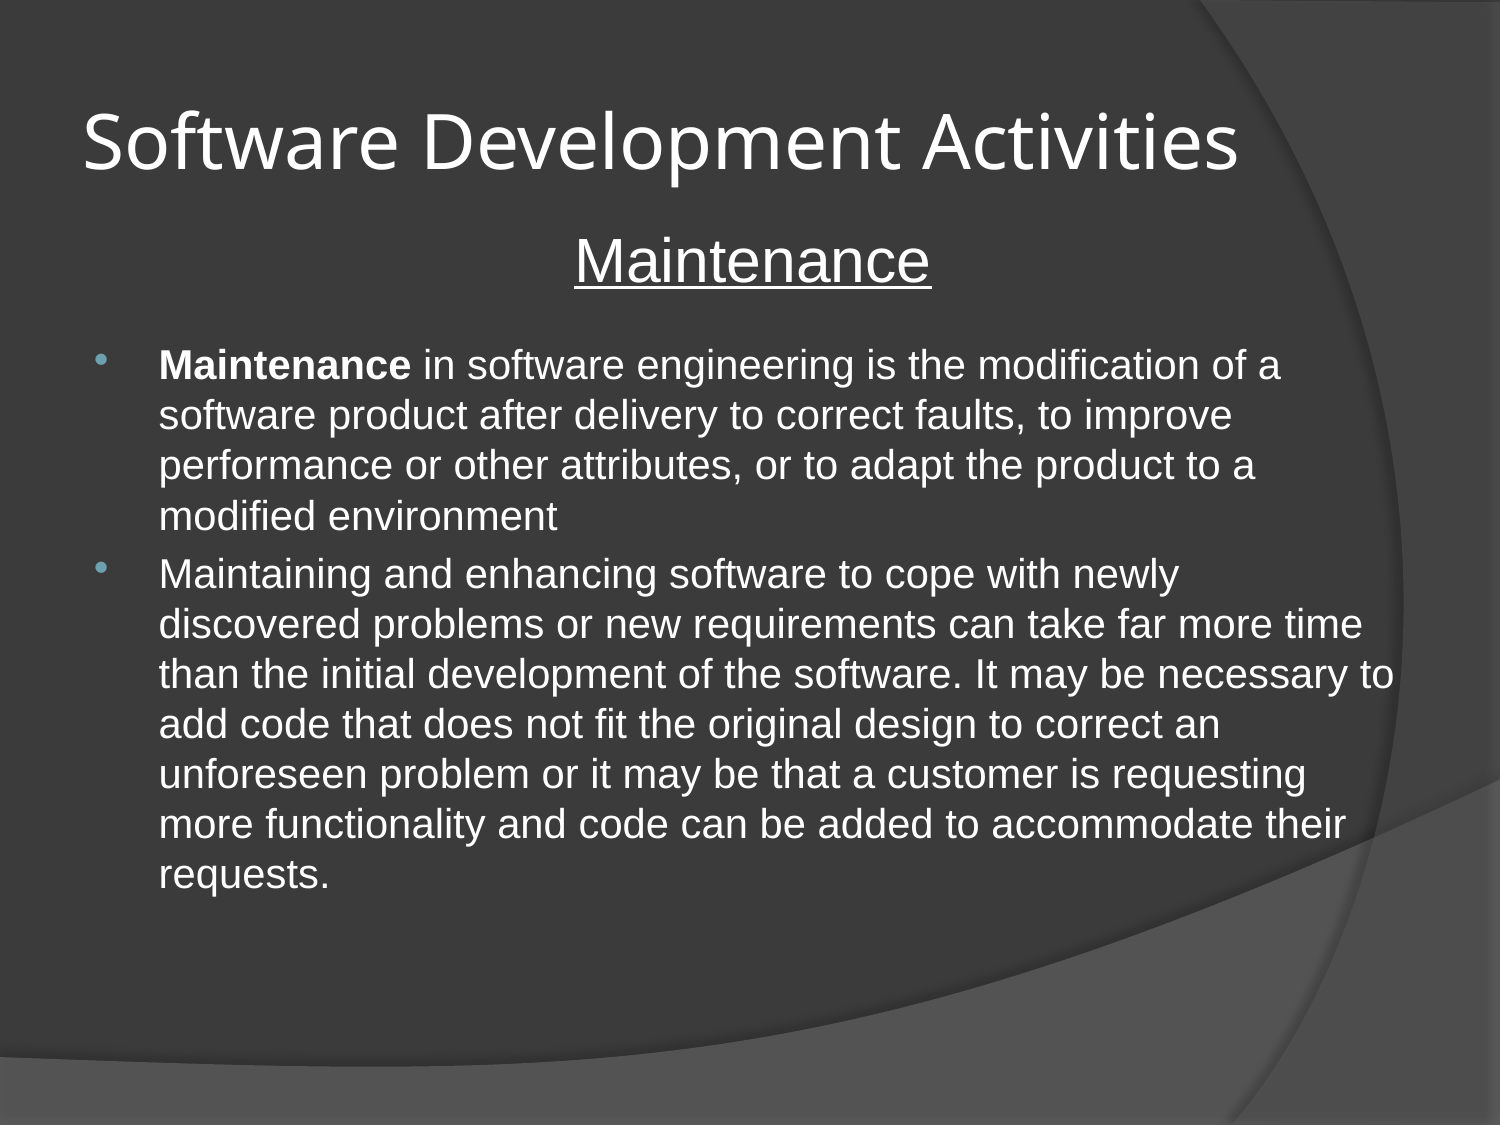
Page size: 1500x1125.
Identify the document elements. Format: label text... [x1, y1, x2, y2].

title Software Development Activities [75, 45, 1300, 212]
list Maintenance Maintenance in software engineering is the modification of a software product after delivery to correct faults, to improve performance or other attributes, or to adapt the product to a modified environment Maintaining and enhancing software to cope with newly discovered problems or new requirements can take far more time than the initial development of the software. It may be necessary to add code that does not fit the original design to correct an unforeseen problem or it may be that a customer is requesting more functionality and code can be added to accommodate their requests. [75, 212, 1425, 975]
